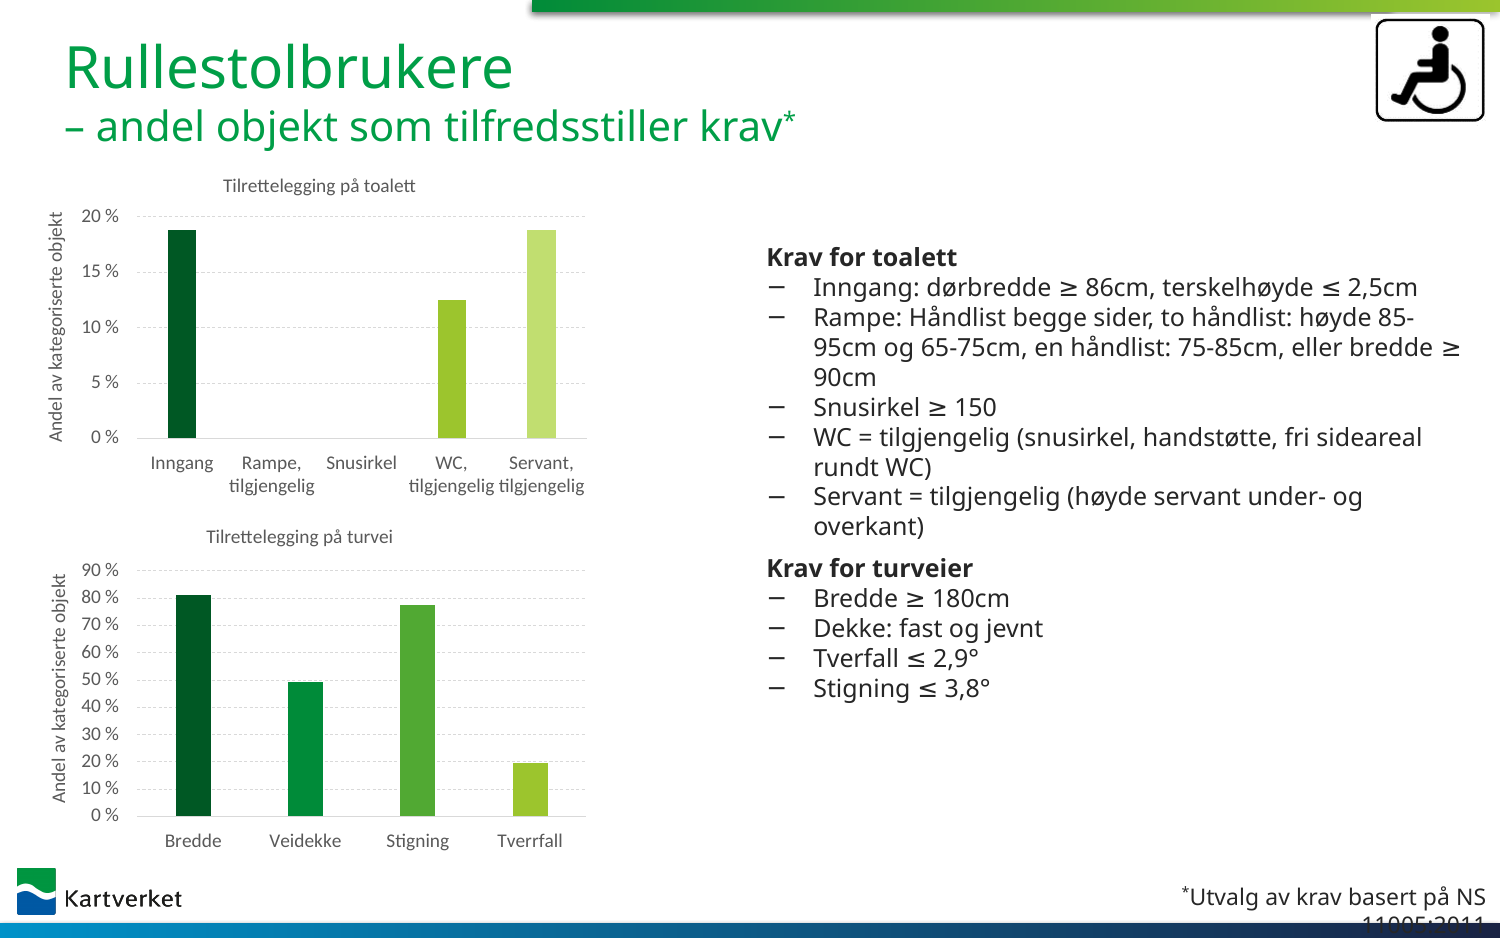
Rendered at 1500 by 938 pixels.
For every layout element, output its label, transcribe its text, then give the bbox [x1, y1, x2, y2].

text_box Krav for turveier Bredde ≥ 180cm Dekke: fast og jevnt Tverfall ≤ 2,9° Stigning ≤ 3,8° [751, 545, 1483, 710]
picture [1371, 13, 1491, 127]
text_box Rullestolbrukere – andel objekt som tilfredsstiller krav* [49, 14, 1431, 158]
picture [41, 520, 598, 859]
picture [41, 166, 598, 505]
text_box *Utvalg av krav basert på NS 11005:2011 [1068, 873, 1500, 938]
text_box Krav for toalett Inngang: dørbredde ≥ 86cm, terskelhøyde ≤ 2,5cm Rampe: Håndlist begge sider, to håndlist: høyde 85-95cm og 65-75cm, en håndlist: 75-85cm, eller bredde ≥ 90cm Snusirkel ≥ 150 WC = tilgjengelig (snusirkel, handstøtte, fri sideareal rundt WC) Servant = tilgjengelig (høyde servant under- og overkant) [751, 234, 1483, 545]
